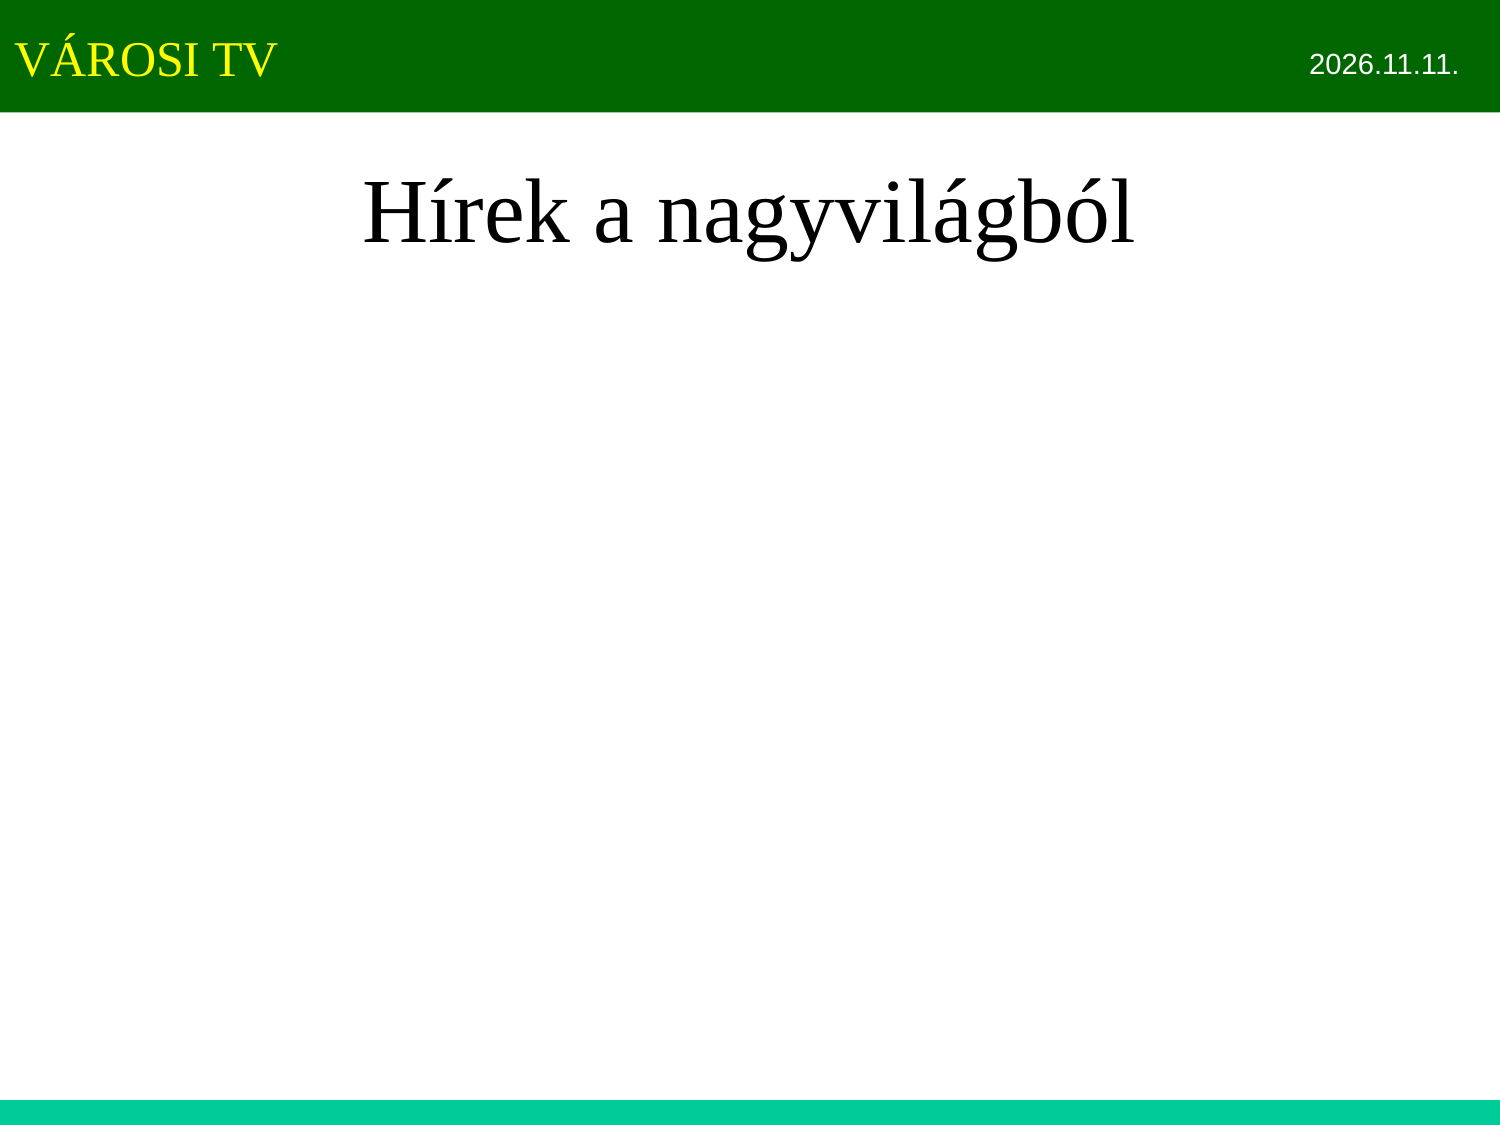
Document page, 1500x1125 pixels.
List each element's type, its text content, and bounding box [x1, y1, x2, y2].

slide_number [1162, 37, 1476, 113]
title Hírek a nagyvilágból [112, 124, 1388, 288]
